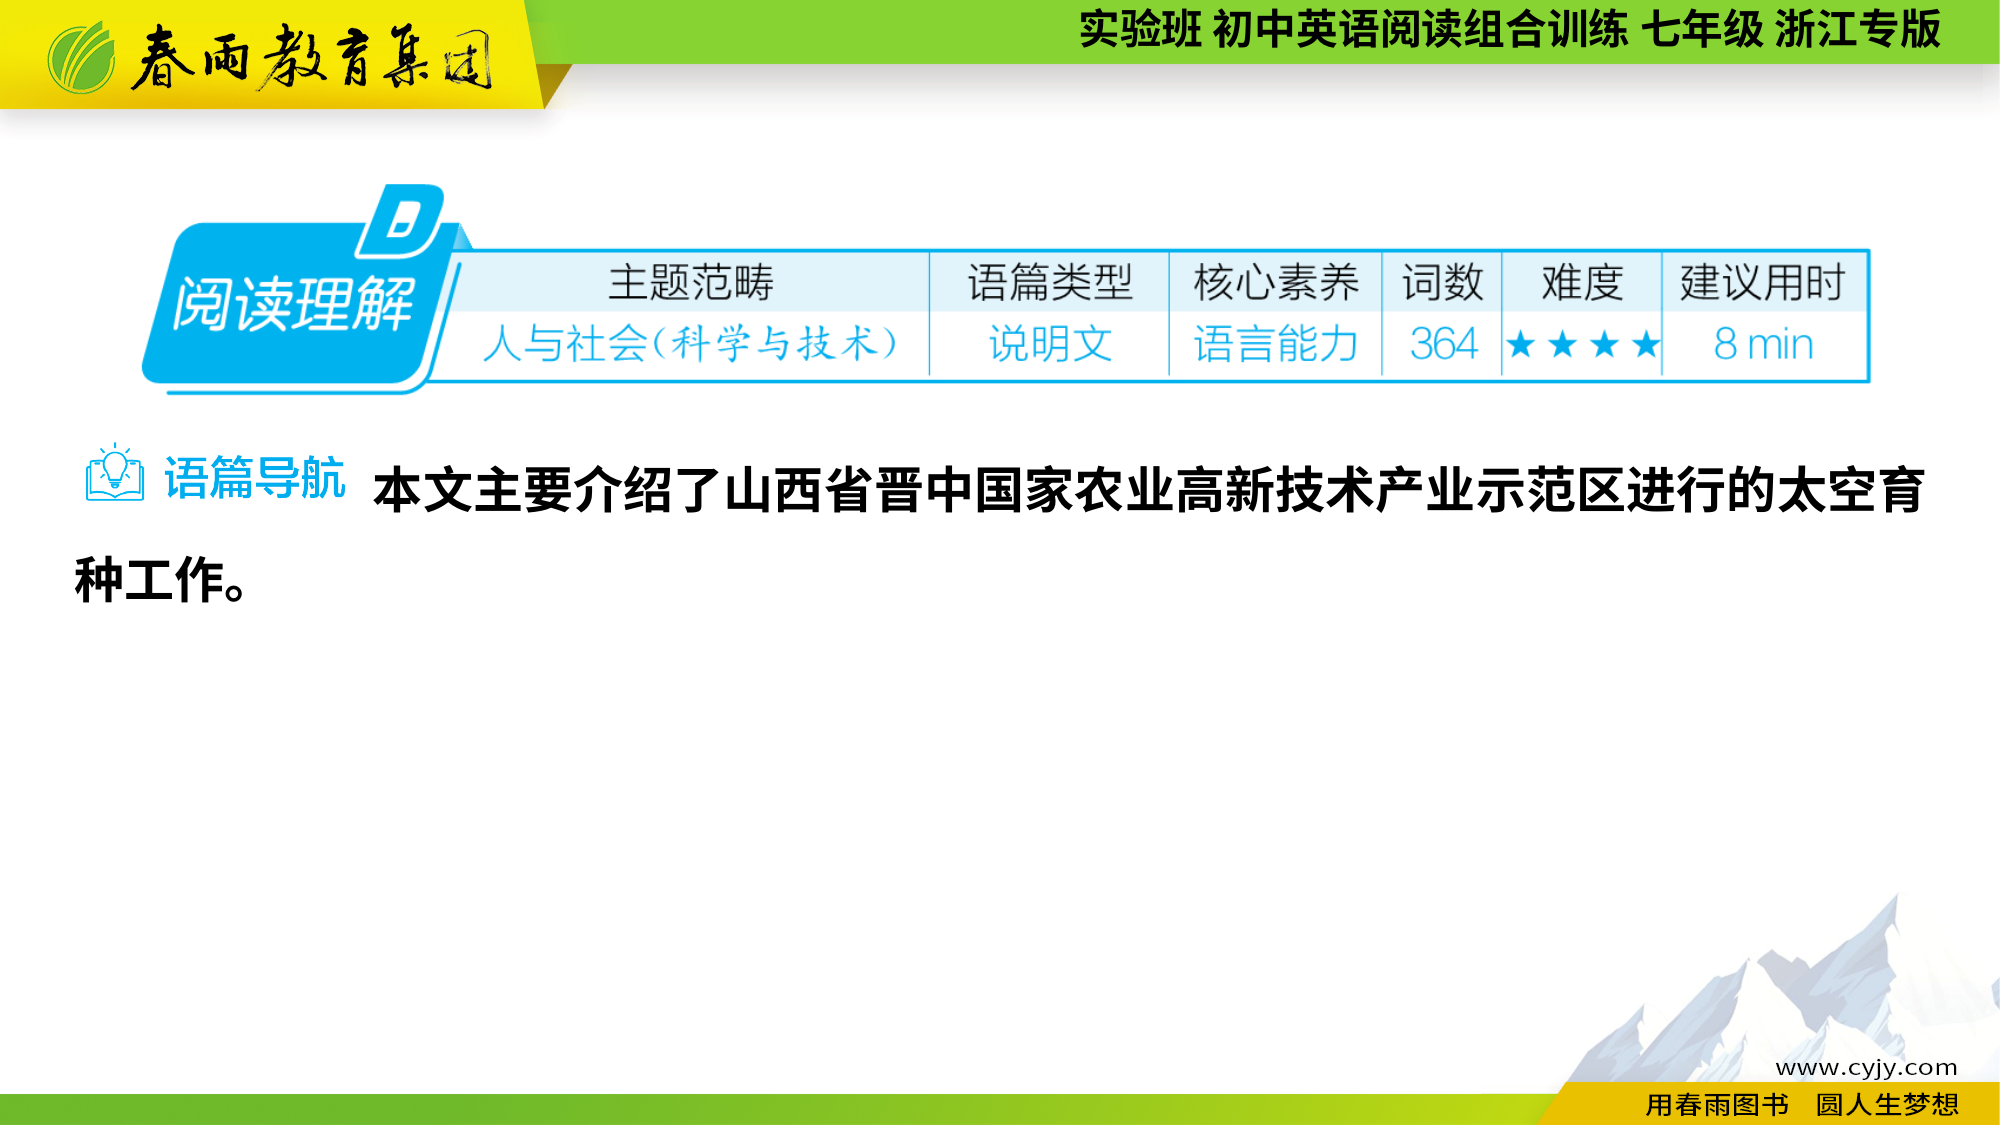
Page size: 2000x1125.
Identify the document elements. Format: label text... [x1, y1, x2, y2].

picture [0, 0, 2000, 1125]
list 本文主要介绍了山西省晋中国家农业高新技术产业示范区进行的太空育种工作。 [59, 421, 1944, 607]
